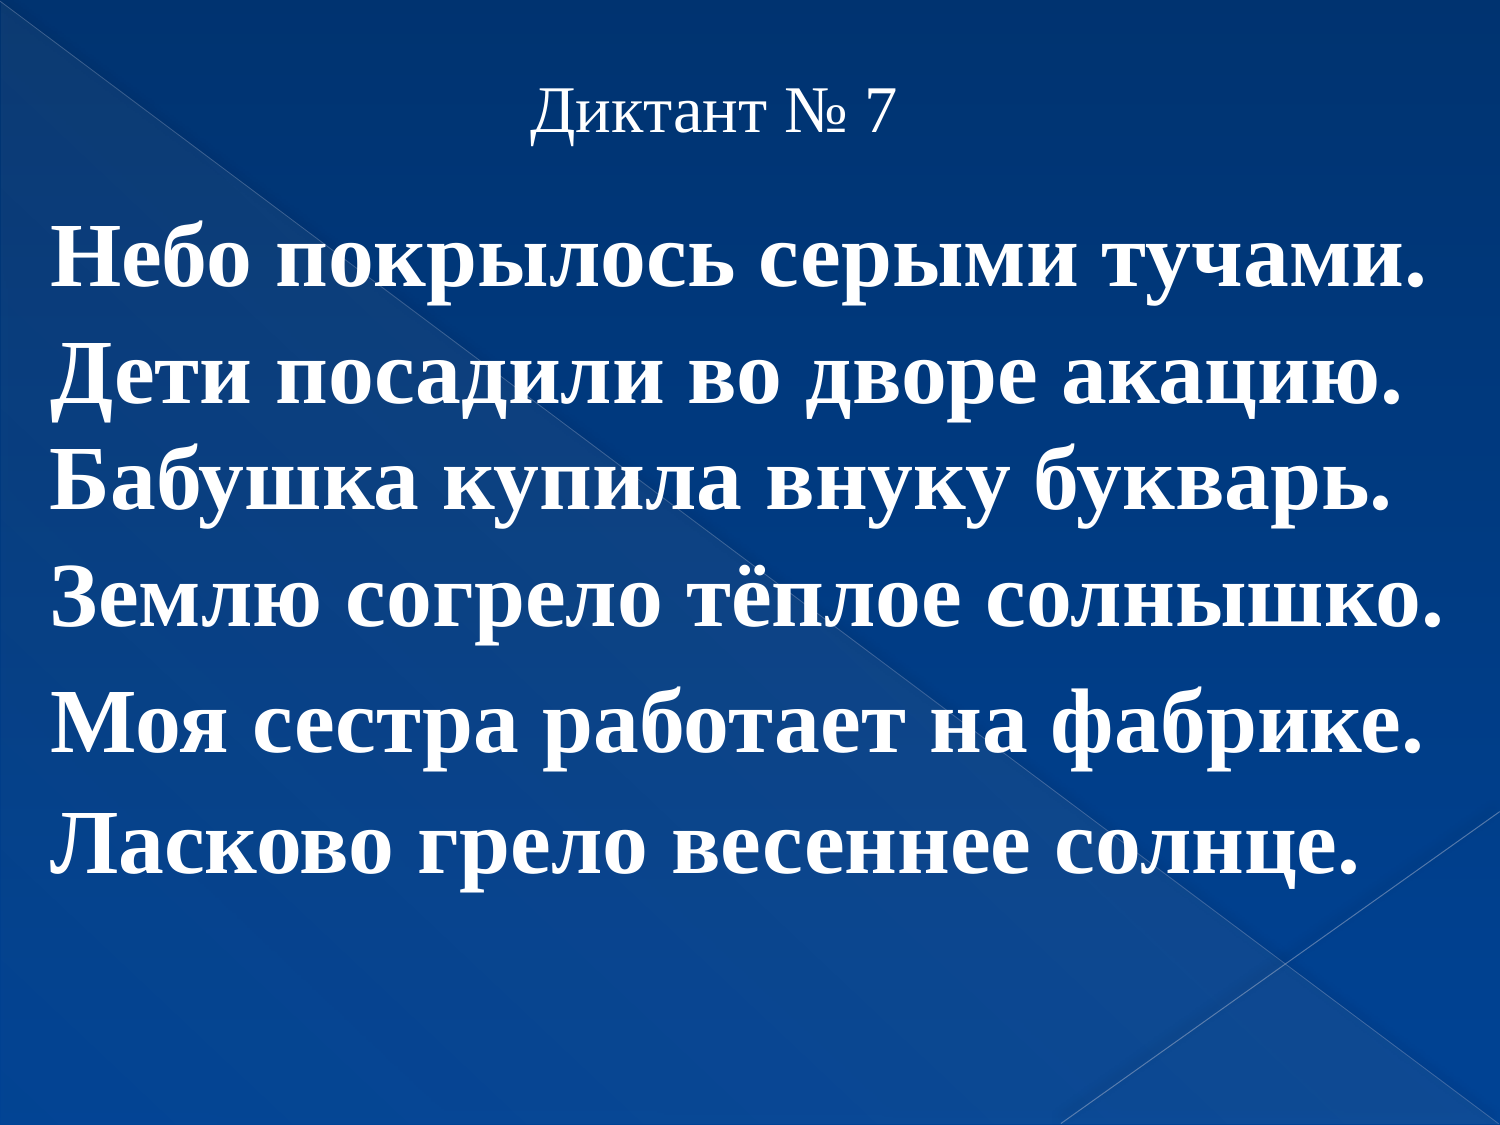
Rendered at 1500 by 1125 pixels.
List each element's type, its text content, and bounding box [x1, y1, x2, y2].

text_box Бабушка купила внуку букварь. [35, 410, 1465, 527]
text_box Диктант № 7 [515, 58, 996, 154]
text_box Землю согрело тёплое солнышко. [35, 527, 1465, 652]
text_box Небо покрылось серыми тучами. [35, 187, 1454, 304]
text_box Дети посадили во дворе акацию. [35, 304, 1454, 410]
text_box Моя сестра работает на фабрике. [35, 653, 1454, 774]
text_box Ласково грело весеннее солнце. [35, 774, 1454, 900]
